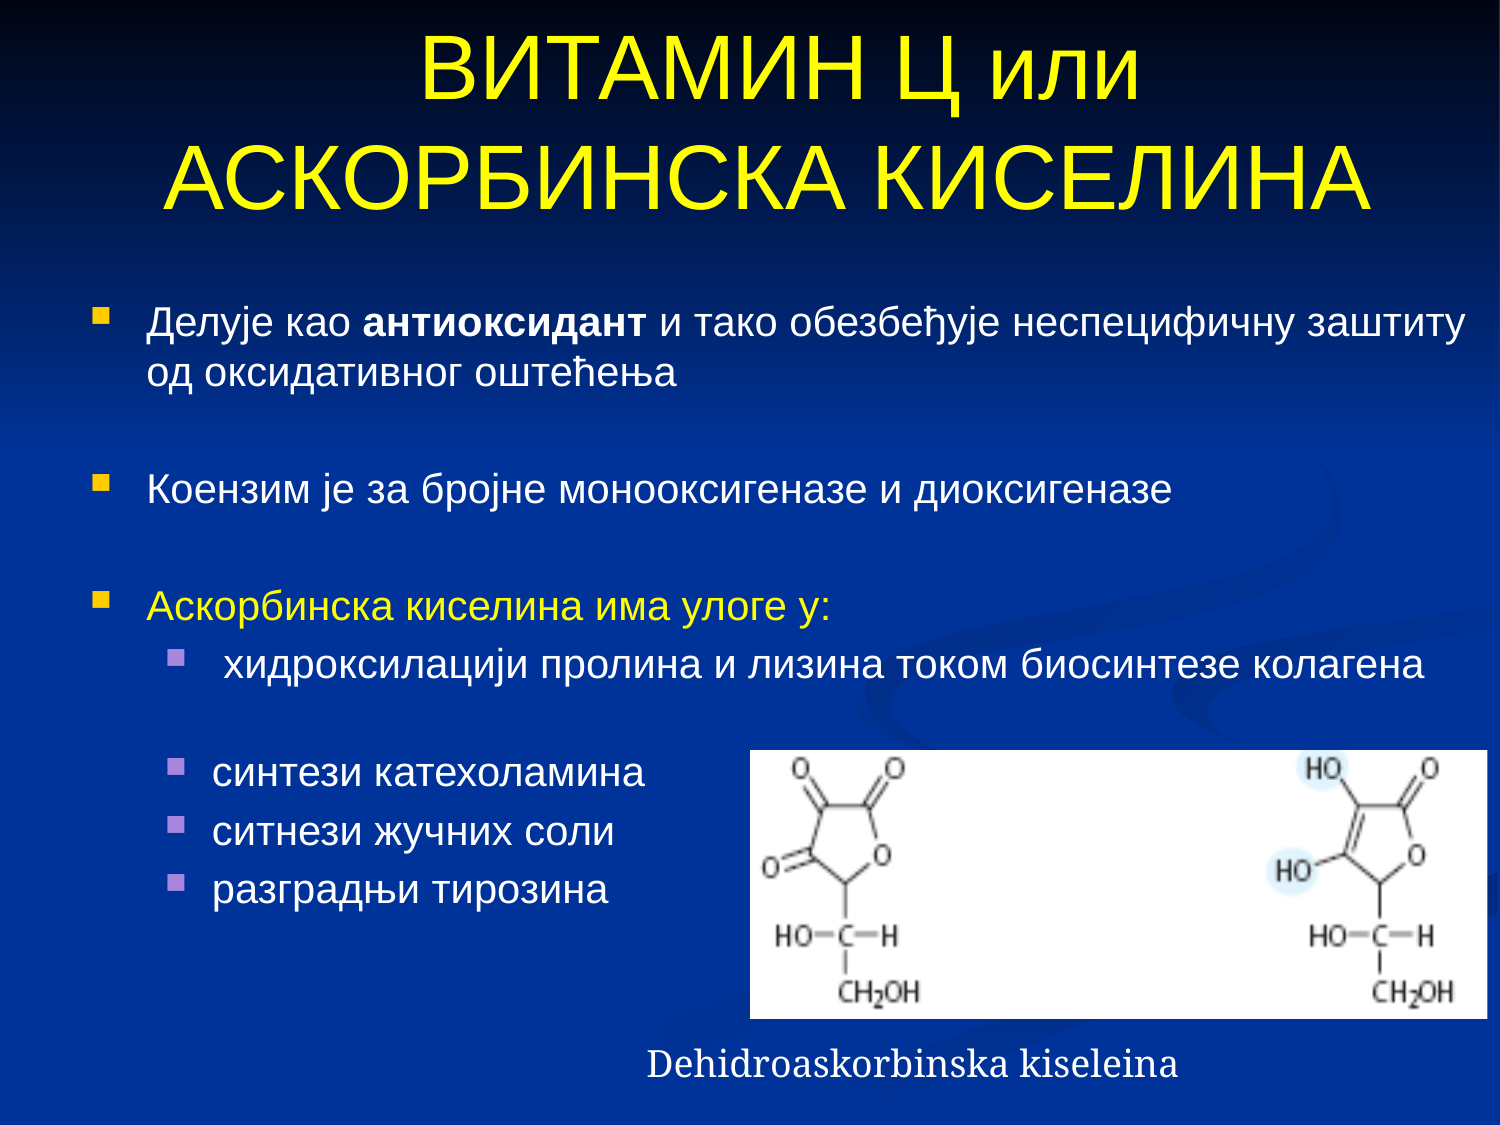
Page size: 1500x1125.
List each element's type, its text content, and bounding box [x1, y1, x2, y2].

picture [749, 749, 1488, 1019]
title ВИТАМИН Ц или АСКОРБИНСКА КИСЕЛИНА [62, 0, 1500, 235]
list Делује као антиоксидант и тако обезбеђује неспецифичну заштиту од оксидативног оштећења Коензим је за бројне монооксигеназе и диоксигеназе Аскорбинска киселина има улоге у: хидроксилацији пролина и лизина током биосинтезе колагена синтези катехоламина ситнези жучних соли разградњи тирозина [75, 287, 1500, 1063]
text_box Dehidroaskorbinska kiseleina [631, 1032, 1195, 1092]
